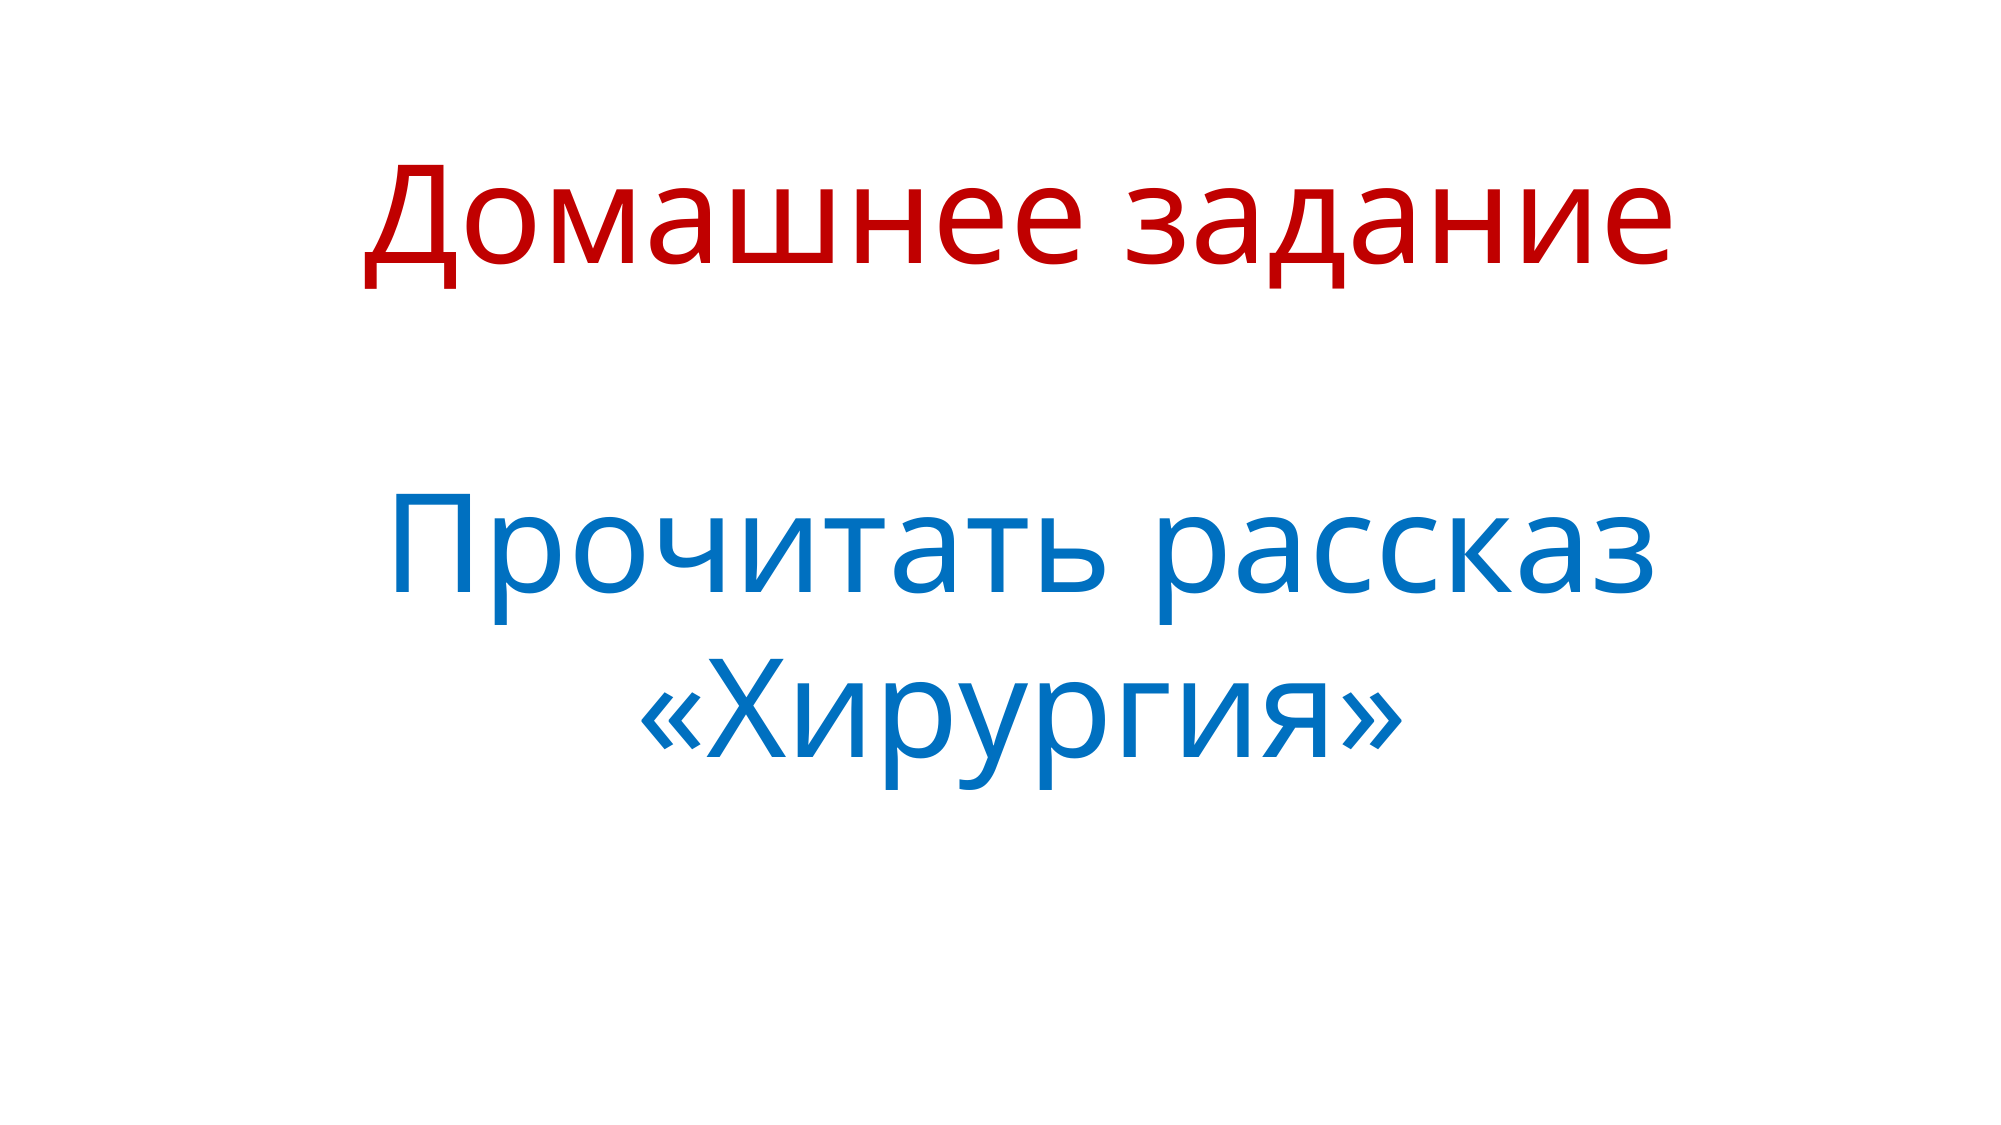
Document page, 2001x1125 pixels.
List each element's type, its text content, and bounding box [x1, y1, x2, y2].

text_box Домашнее задание Прочитать рассказ «Хирургия» [157, 118, 1887, 793]
